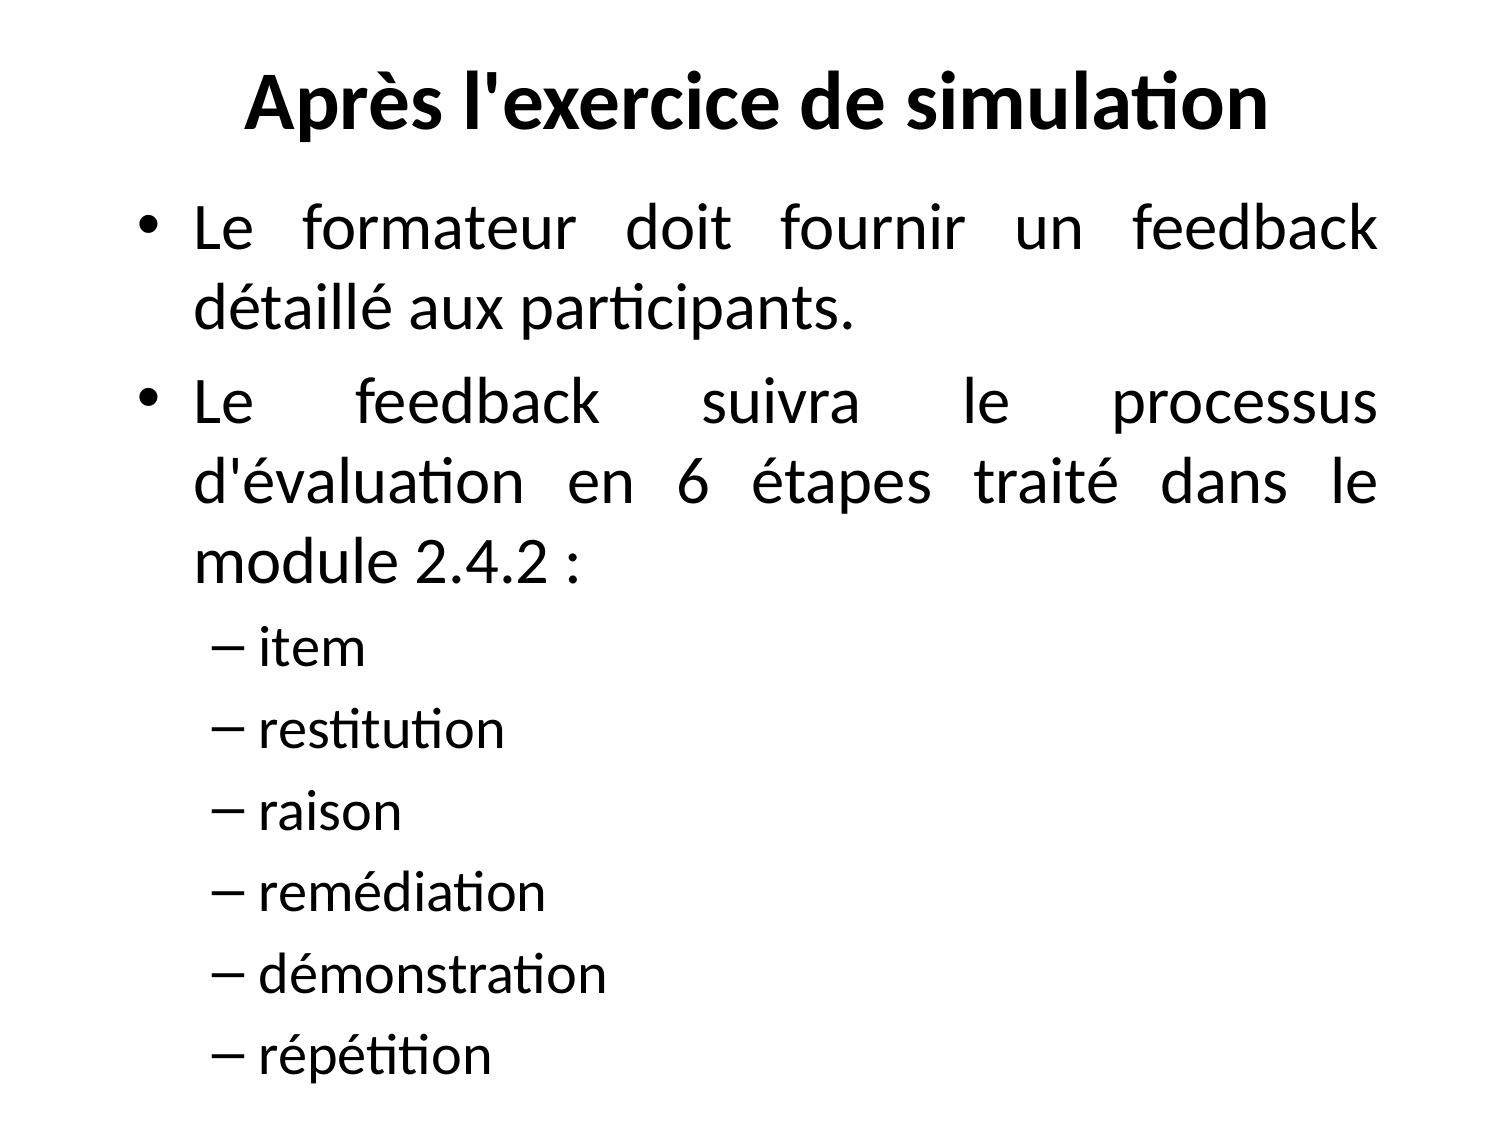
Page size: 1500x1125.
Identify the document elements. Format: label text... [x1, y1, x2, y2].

text_box Après l'exercice de simulation [83, 38, 1433, 227]
text_box Le formateur doit fournir un feedback détaillé aux participants. Le feedback suivra le processus d'évaluation en 6 étapes traité dans le module 2.4.2 : item restitution raison remédiation démonstration répétition [122, 227, 1394, 1125]
